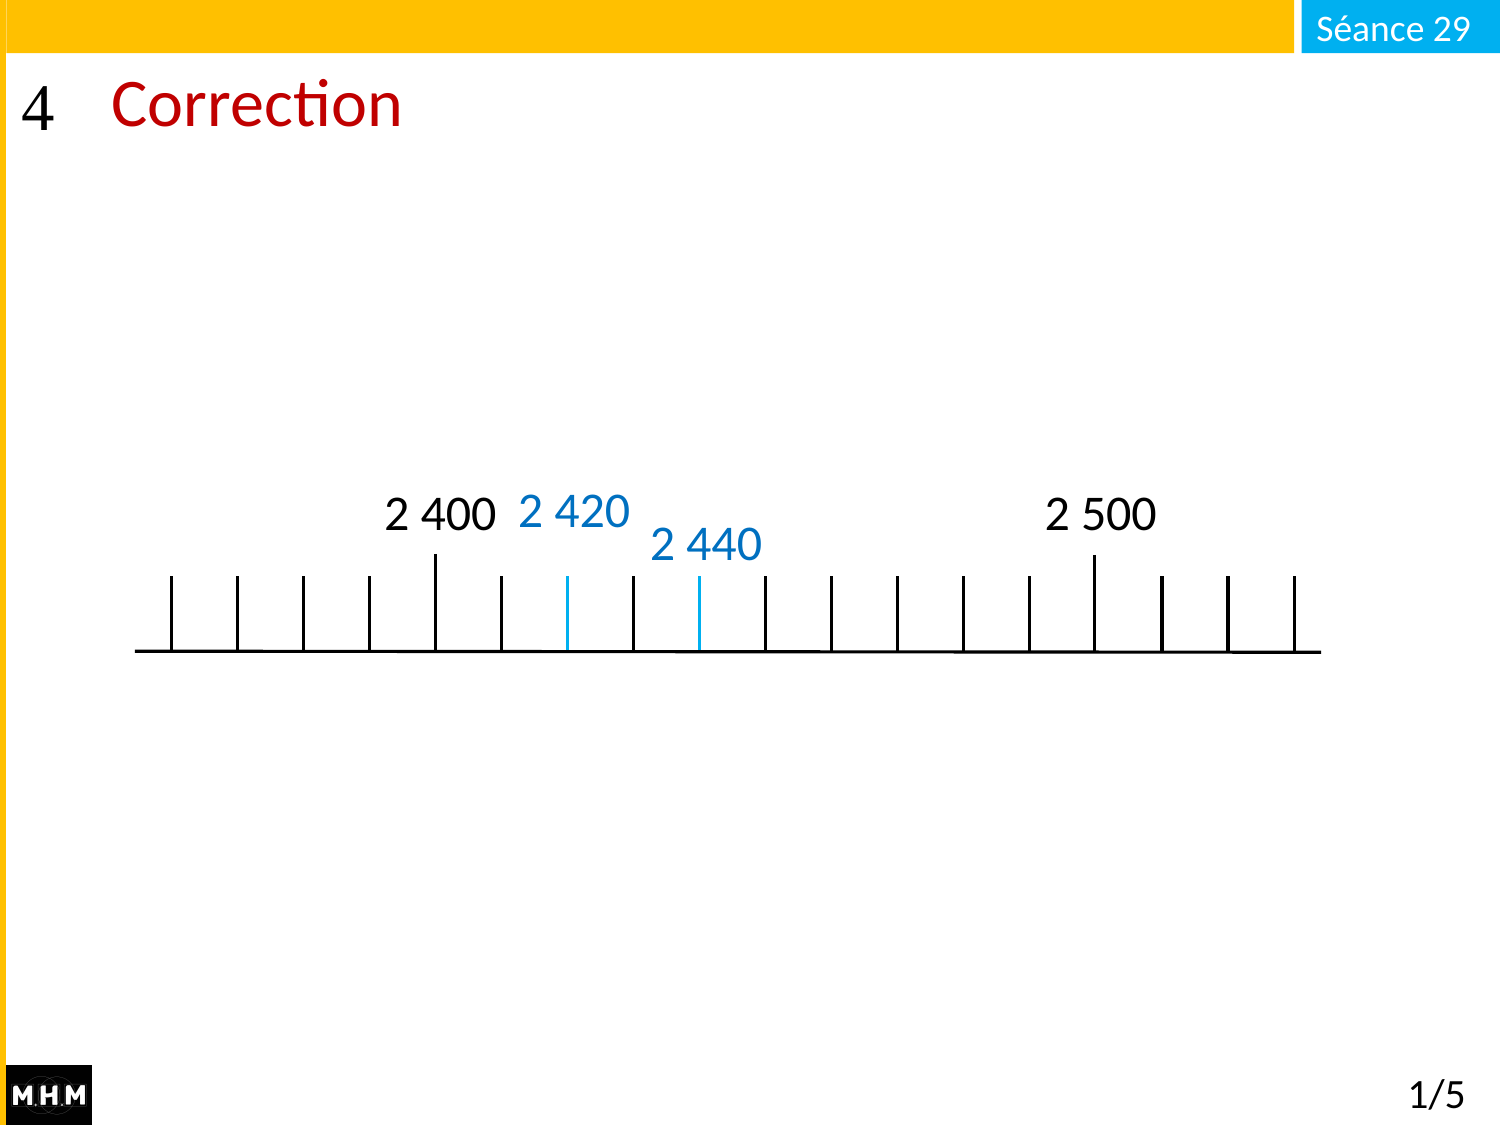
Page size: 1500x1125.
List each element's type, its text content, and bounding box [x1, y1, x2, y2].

title Correction [96, 60, 1391, 150]
list 1/5 [1373, 1064, 1500, 1125]
text_box 2 500 [1029, 472, 1187, 548]
picture [6, 1065, 92, 1125]
text_box 2 420 [503, 469, 664, 545]
text_box 2 400 [369, 472, 526, 548]
text_box 2 440 [635, 503, 800, 553]
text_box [134, 553, 1321, 653]
